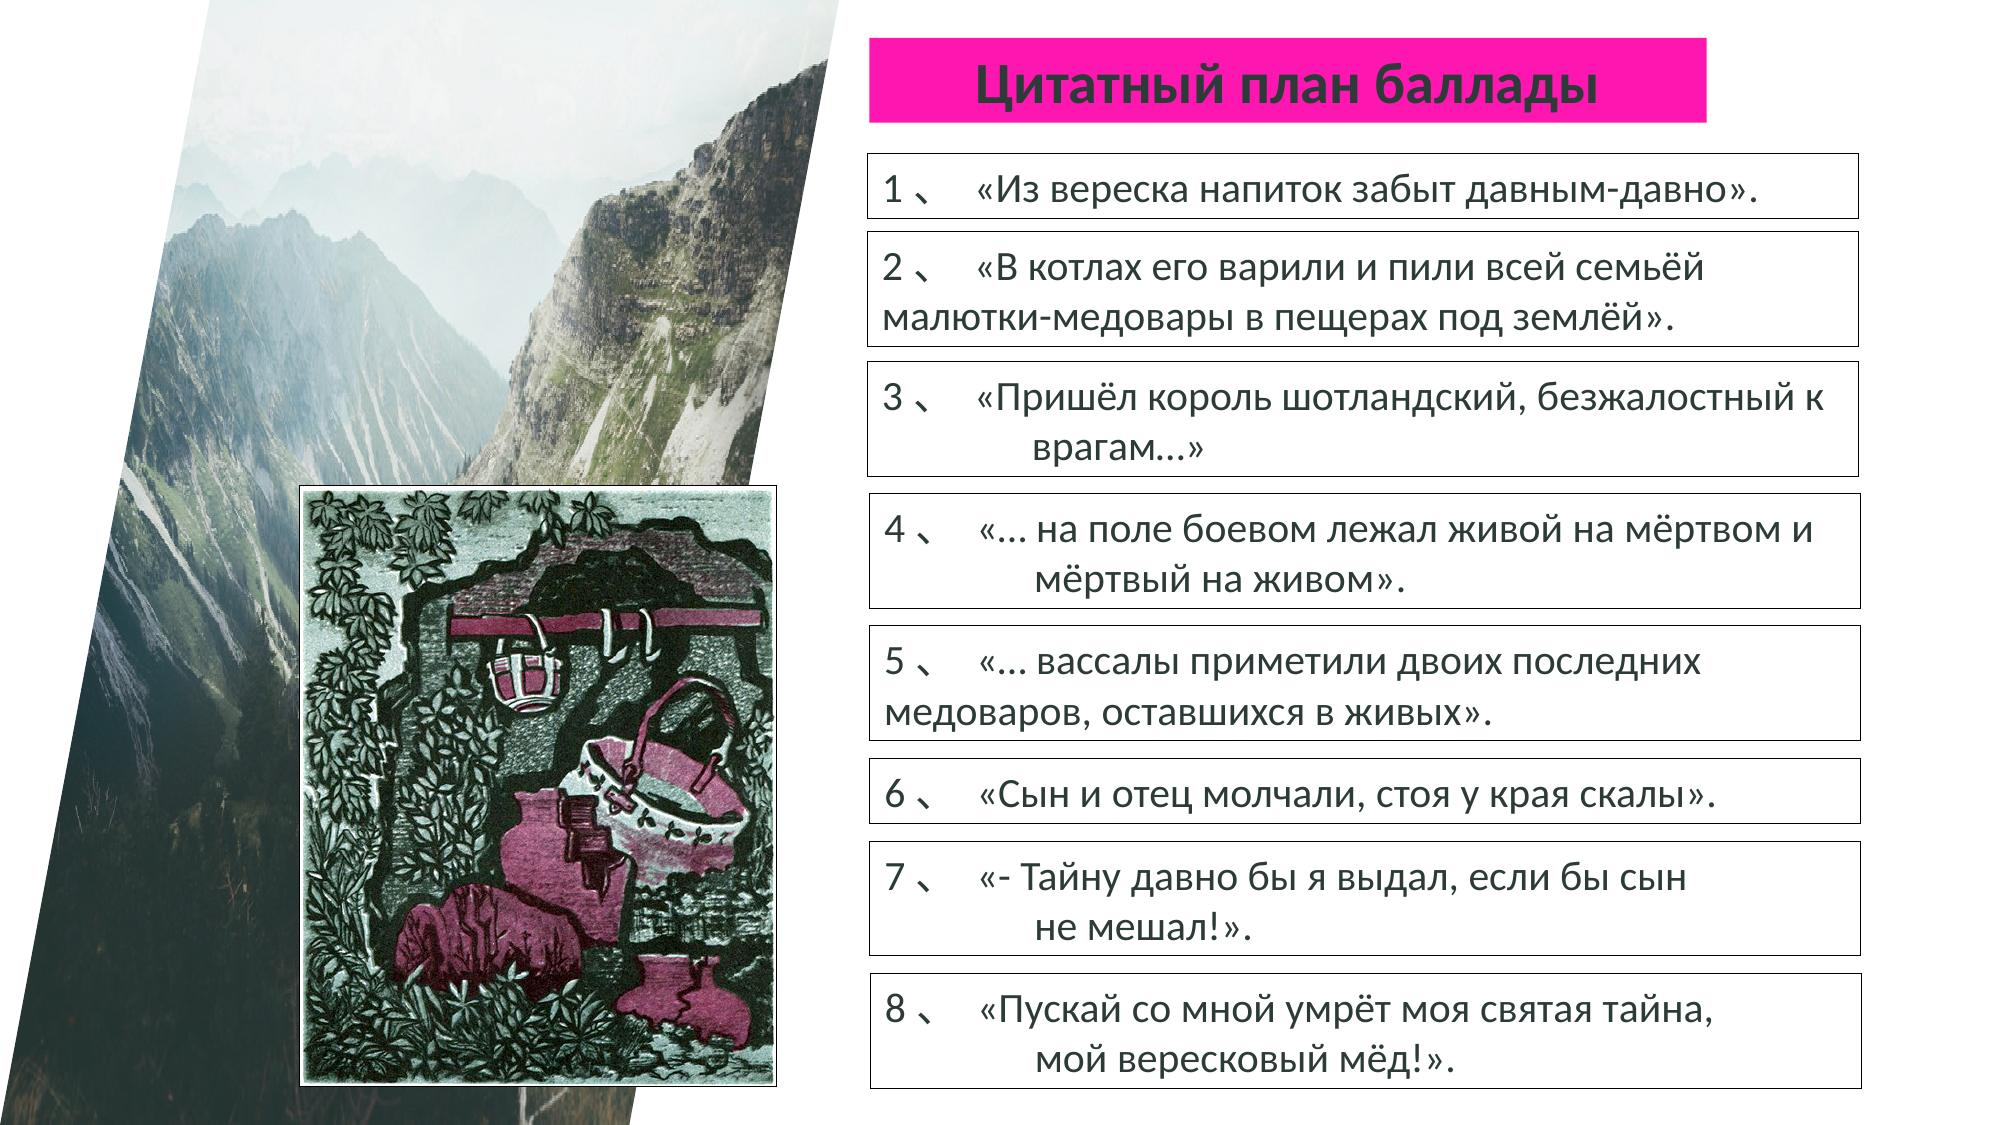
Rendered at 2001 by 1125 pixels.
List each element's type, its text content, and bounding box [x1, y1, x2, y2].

text_box 6、 «Сын и отец молчали, стоя у края скалы». [869, 758, 1861, 824]
text_box 5、 «… вассалы приметили двоих последних медоваров, оставшихся в живых». [869, 625, 1861, 741]
text_box 3、 «Пришёл король шотландский, безжалостный к врагам…» [867, 361, 1859, 477]
text_box [0, 0, 841, 1125]
picture [299, 485, 777, 1087]
text_box 2、 «В котлах его варили и пили всей семьёй малютки-медовары в пещерах под землёй». [867, 231, 1859, 347]
text_box 1、 «Из вереска напиток забыт давным-давно». [867, 153, 1859, 219]
text_box 7、 «- Тайну давно бы я выдал, если бы сын не мешал!». [869, 841, 1861, 956]
text_box 8、 «Пускай со мной умрёт моя святая тайна, мой вересковый мёд!». [870, 973, 1862, 1089]
text_box 4、 «… на поле боевом лежал живой на мёртвом и мёртвый на живом». [869, 493, 1861, 609]
text_box Цитатный план баллады [869, 37, 1707, 123]
